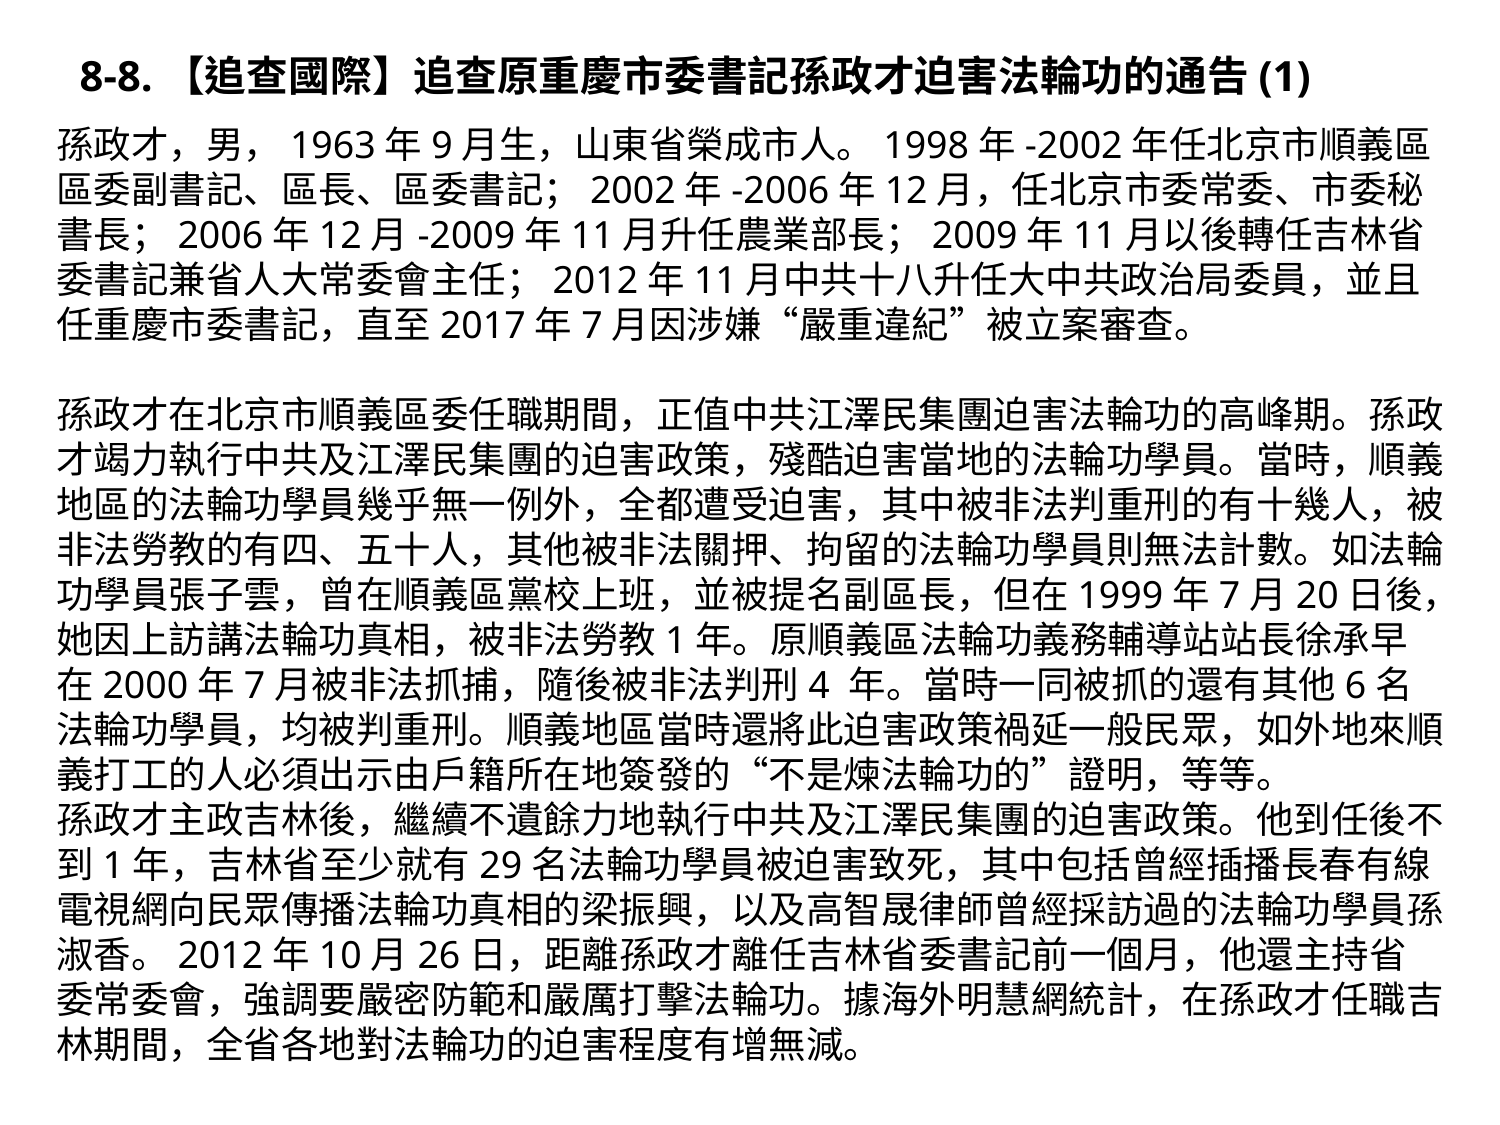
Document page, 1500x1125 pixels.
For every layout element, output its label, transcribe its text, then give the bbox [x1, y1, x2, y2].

text_box 孫政才，男，1963年9月生，山東省榮成市人。1998年-2002年任北京市順義區區委副書記、區長、區委書記；2002年-2006年12月，任北京市委常委、市委秘書長；2006年12月-2009年11月升任農業部長；2009年11月以後轉任吉林省委書記兼省人大常委會主任；2012年11月中共十八升任大中共政治局委員，並且任重慶市委書記，直至2017年7月因涉嫌“嚴重違紀”被立案審查。 孫政才在北京市順義區委任職期間，正值中共江澤民集團迫害法輪功的高峰期。孫政才竭力執行中共及江澤民集團的迫害政策，殘酷迫害當地的法輪功學員。當時，順義地區的法輪功學員幾乎無一例外，全都遭受迫害，其中被非法判重刑的有十幾人，被非法勞教的有四、五十人，其他被非法關押、拘留的法輪功學員則無法計數。如法輪功學員張子雲，曾在順義區黨校上班，並被提名副區長，但在1999年7月20日後，她因上訪講法輪功真相，被非法勞教1年。原順義區法輪功義務輔導站站長徐承早在2000年7月被非法抓捕，隨後被非法判刑4 年。當時一同被抓的還有其他6名法輪功學員，均被判重刑。順義地區當時還將此迫害政策禍延一般民眾，如外地來順義打工的人必須出示由戶籍所在地簽發的“不是煉法輪功的”證明，等等。 孫政才主政吉林後，繼續不遺餘力地執行中共及江澤民集團的迫害政策。他到任後不到1年，吉林省至少就有29名法輪功學員被迫害致死，其中包括曾經插播長春有線電視網向民眾傳播法輪功真相的梁振興，以及高智晟律師曾經採訪過的法輪功學員孫淑香。2012年10月26日，距離孫政才離任吉林省委書記前一個月，他還主持省委常委會，強調要嚴密防範和嚴厲打擊法輪功。據海外明慧網統計，在孫政才任職吉林期間，全省各地對法輪功的迫害程度有增無減。 [41, 113, 1459, 1073]
text_box 8-8.【追查國際】追查原重慶市委書記孫政才迫害法輪功的通告(1) [64, 42, 1424, 108]
